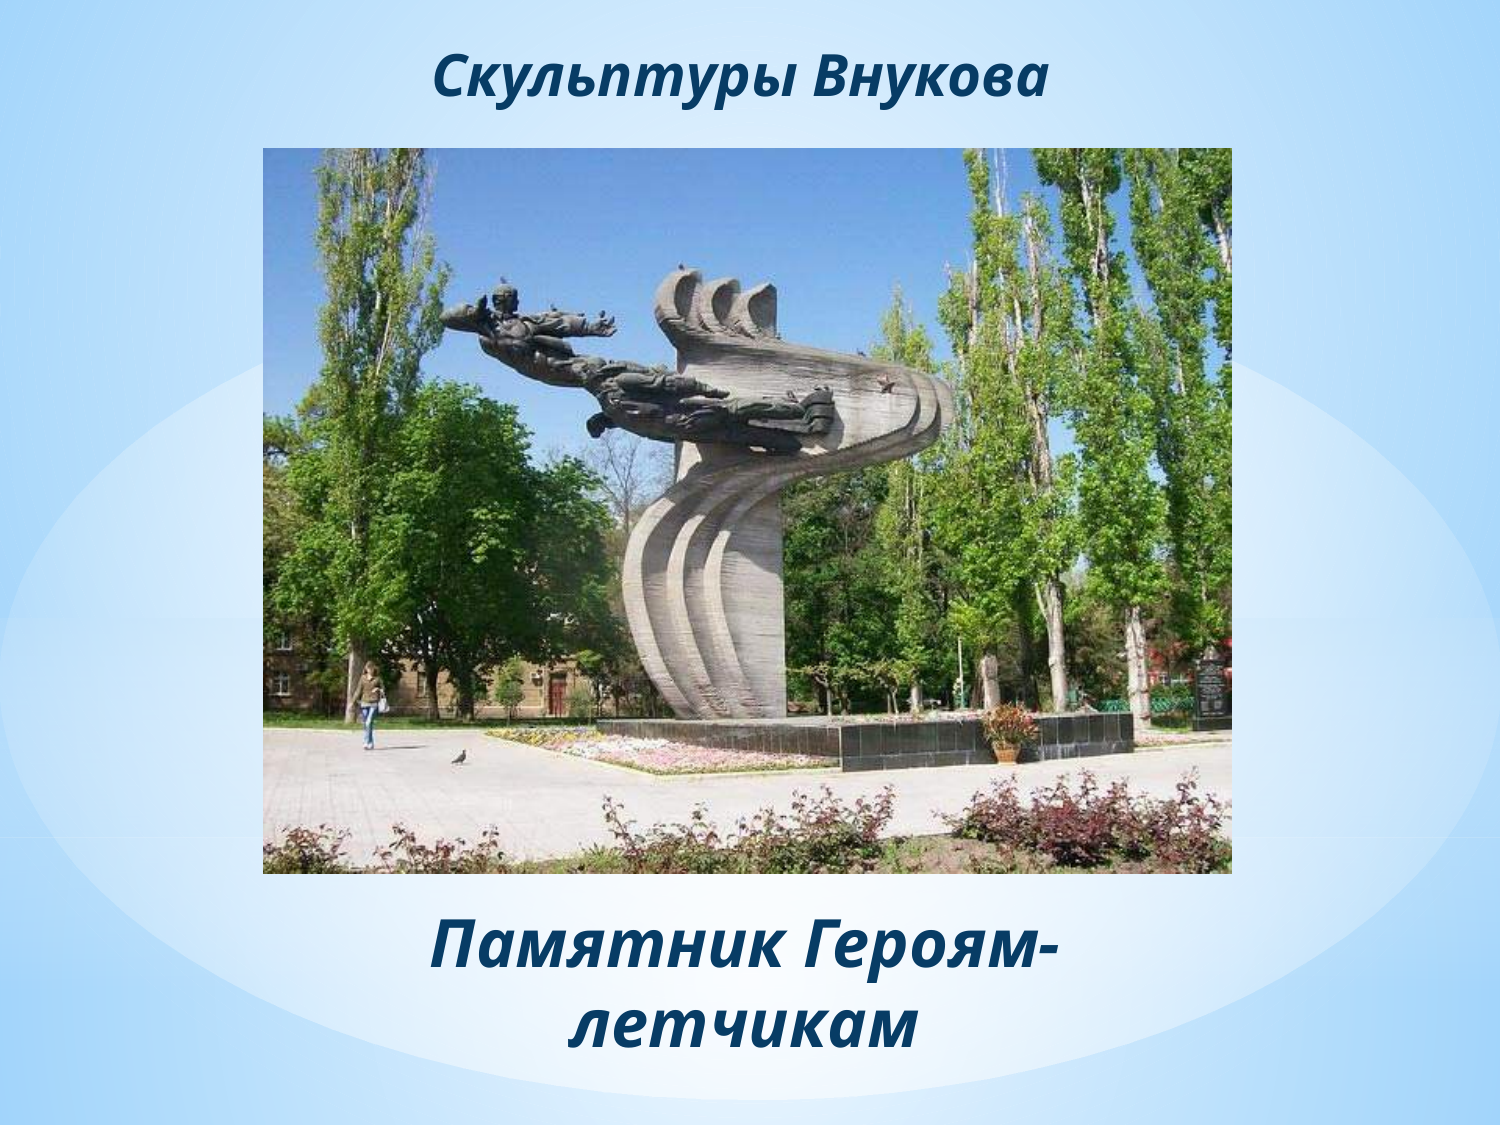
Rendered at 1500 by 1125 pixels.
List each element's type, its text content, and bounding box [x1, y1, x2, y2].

picture [262, 148, 1233, 875]
title Памятник Героям-летчикам [304, 893, 1186, 988]
text_box Скульптуры Внукова [416, 31, 1065, 116]
